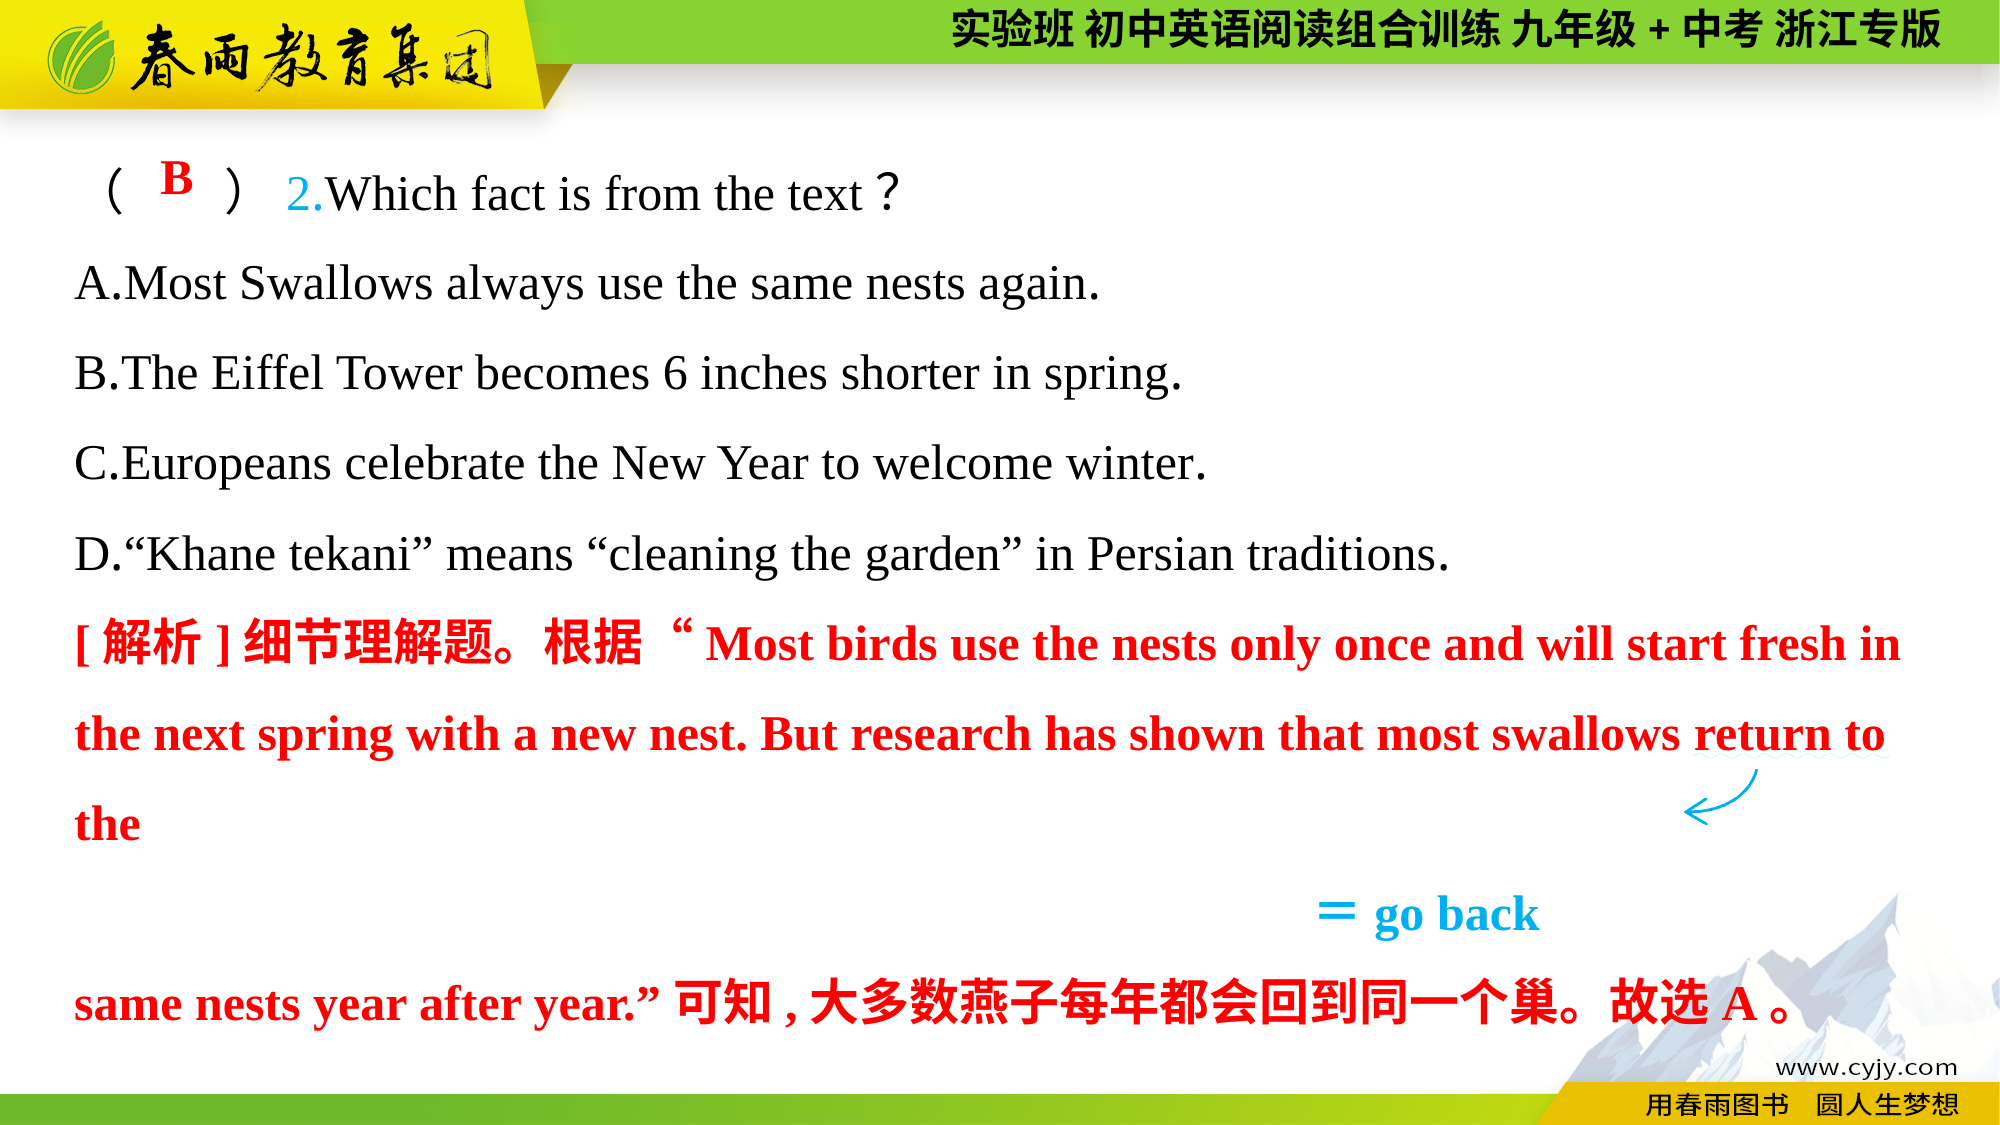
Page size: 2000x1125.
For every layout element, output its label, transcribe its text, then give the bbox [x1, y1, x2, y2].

text_box B [145, 137, 209, 213]
text_box [解析]细节理解题。根据“Most birds use the nests only once and will start fresh in the next spring with a new nest. But research has shown that most swallows return to the ＝go back same nests year after year.”可知,大多数燕子每年都会回到同一个巢。故选A。 [59, 572, 1944, 1038]
picture [0, 0, 2000, 1125]
list （ ）2.Which fact is from the text？ A.Most Swallows always use the same nests again. B.The Eiffel Tower becomes 6 inches shorter in spring. C.Europeans celebrate the New Year to welcome winter. D.“Khane tekani” means “cleaning the garden” in Persian traditions. [59, 122, 1944, 572]
